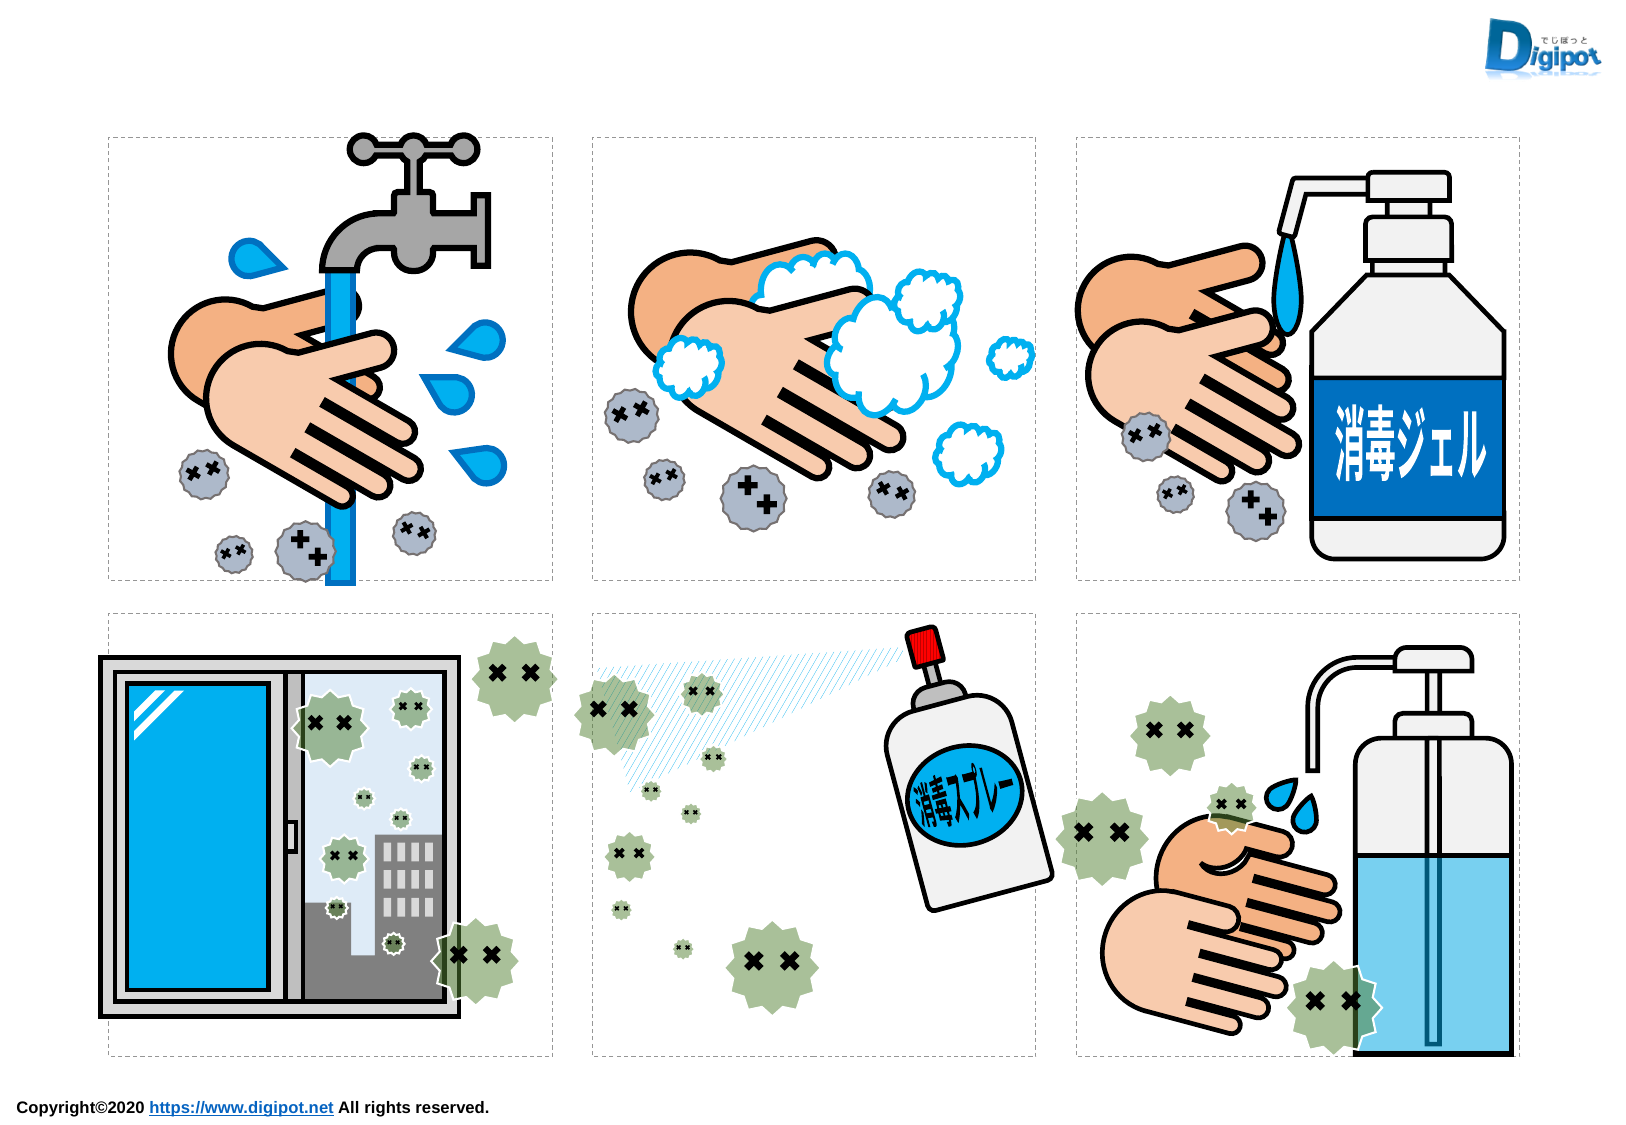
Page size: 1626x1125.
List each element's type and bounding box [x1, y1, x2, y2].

text_box [1053, 647, 1512, 1057]
picture [1485, 18, 1602, 82]
text_box [572, 612, 1019, 1017]
text_box [1085, 172, 1504, 559]
text_box [178, 135, 505, 583]
text_box [100, 634, 560, 1017]
text_box [604, 221, 1031, 532]
